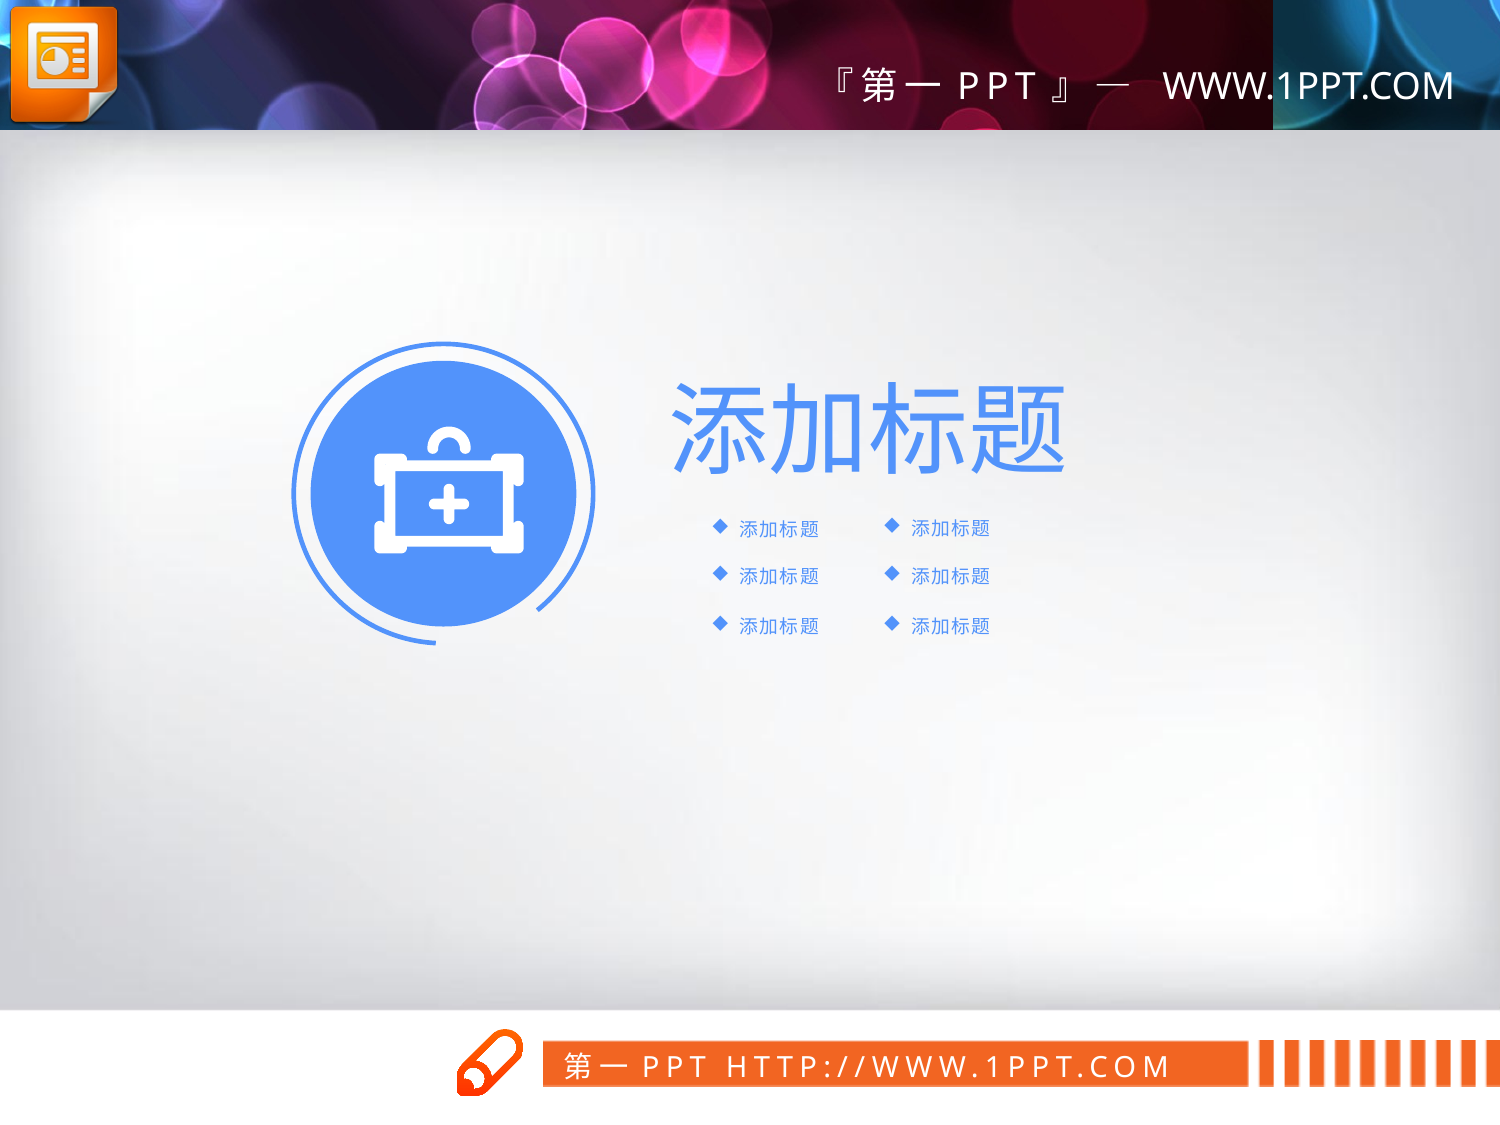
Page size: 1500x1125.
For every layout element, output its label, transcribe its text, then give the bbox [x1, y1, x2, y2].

text_box [582, 494, 594, 551]
text_box [377, 343, 509, 359]
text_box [310, 360, 577, 627]
picture [543, 1040, 1500, 1087]
text_box 添加标题 [868, 595, 1019, 645]
text_box 添加标题 [696, 596, 847, 645]
text_box 添加标题 [868, 545, 1036, 595]
text_box 添加标题 [547, 358, 1190, 494]
text_box [293, 436, 305, 551]
text_box [397, 636, 437, 644]
picture [0, 0, 1500, 1012]
text_box 添加标题 [696, 498, 847, 546]
text_box 添加标题 [868, 497, 1019, 545]
text_box 添加标题 [696, 546, 869, 596]
